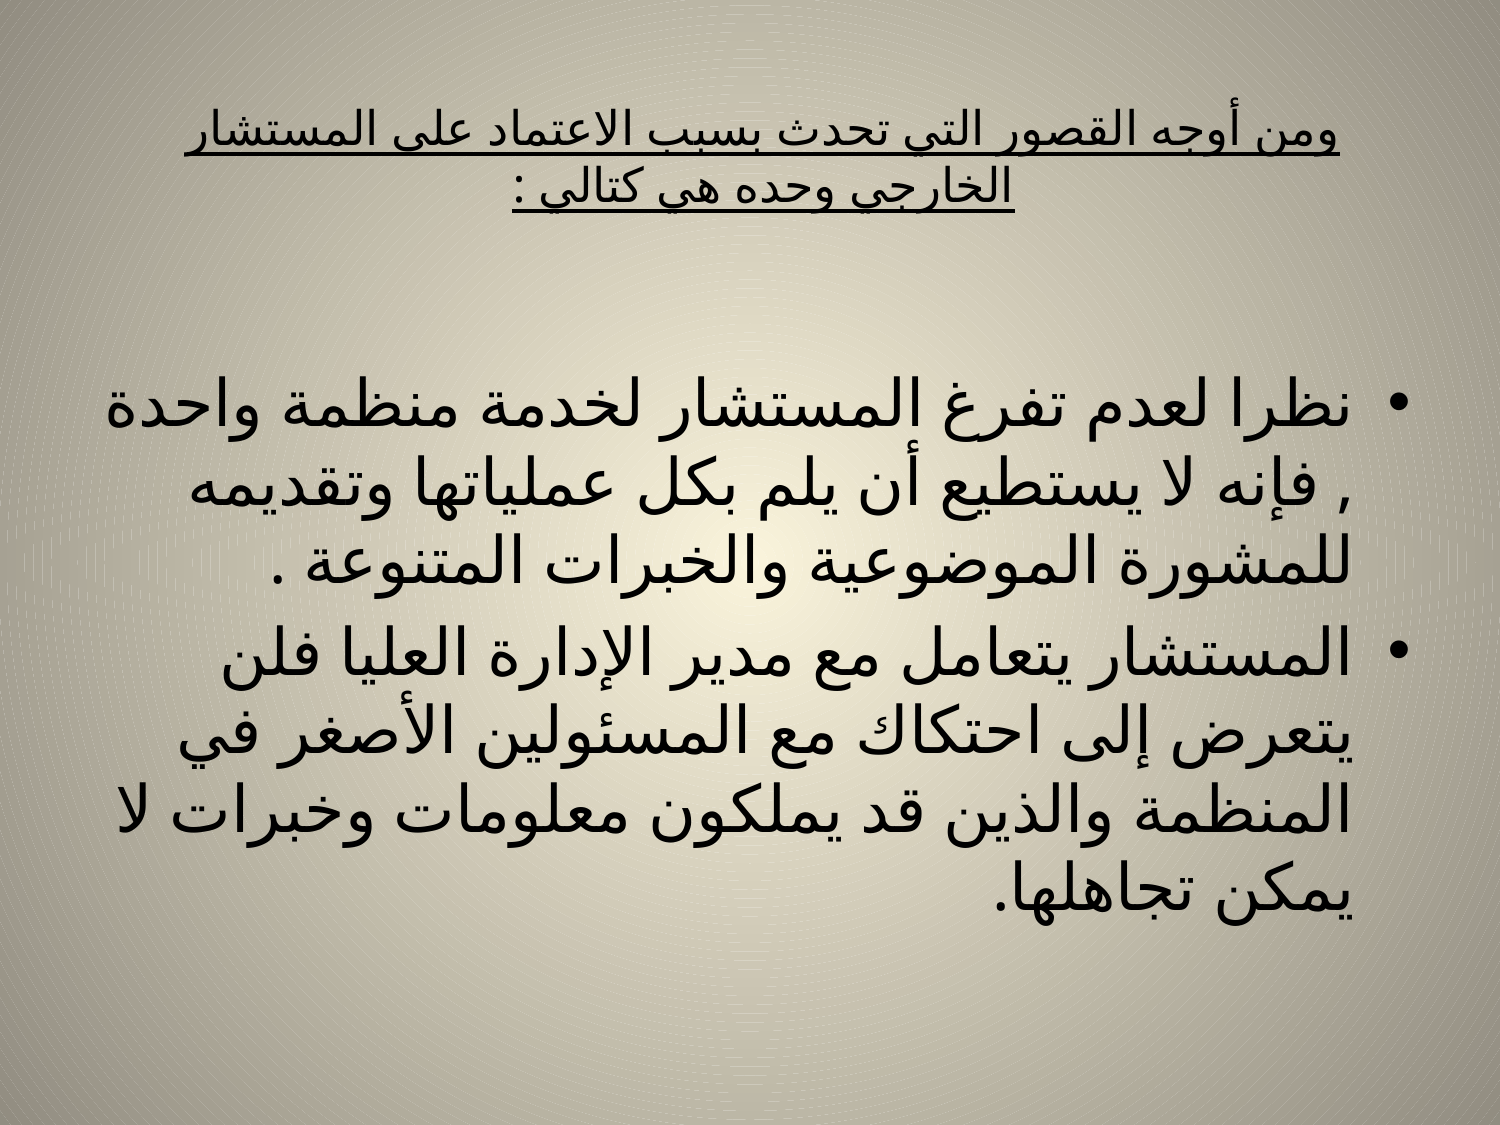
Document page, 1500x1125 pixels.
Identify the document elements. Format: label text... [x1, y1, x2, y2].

list نظرا لعدم تفرغ المستشار لخدمة منظمة واحدة , فإنه لا يستطيع أن يلم بكل عملياتها وتقديمه للمشورة الموضوعية والخبرات المتنوعة . المستشار يتعامل مع مدير الإدارة العليا فلن يتعرض إلى احتكاك مع المسئولين الأصغر في المنظمة والذين قد يملكون معلومات وخبرات لا يمكن تجاهلها. [75, 262, 1425, 1005]
title ومن أوجه القصور التي تحدث بسبب الاعتماد على المستشار الخارجي وحده هي كتالي : [88, 90, 1439, 278]
